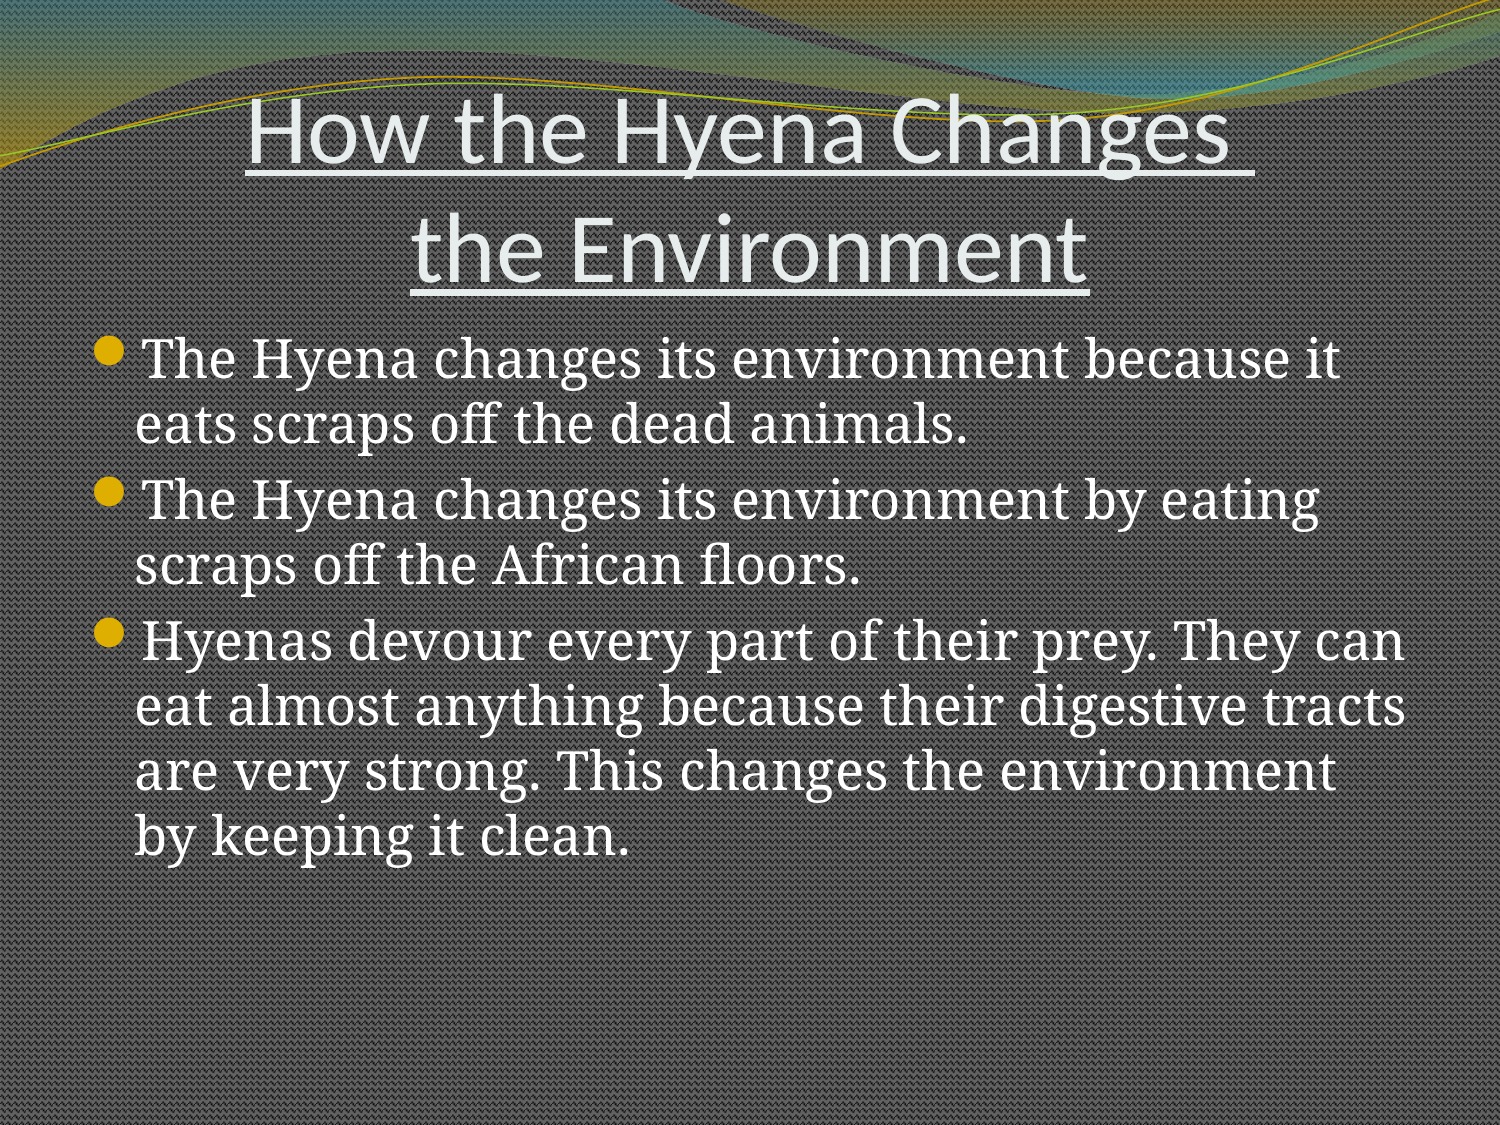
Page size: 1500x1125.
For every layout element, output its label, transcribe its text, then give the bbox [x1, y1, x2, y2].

title How the Hyena Changes the Environment [75, 115, 1425, 303]
list The Hyena changes its environment because it eats scraps off the dead animals. The Hyena changes its environment by eating scraps off the African floors. Hyenas devour every part of their prey. They can eat almost anything because their digestive tracts are very strong. This changes the environment by keeping it clean. [75, 317, 1425, 1038]
